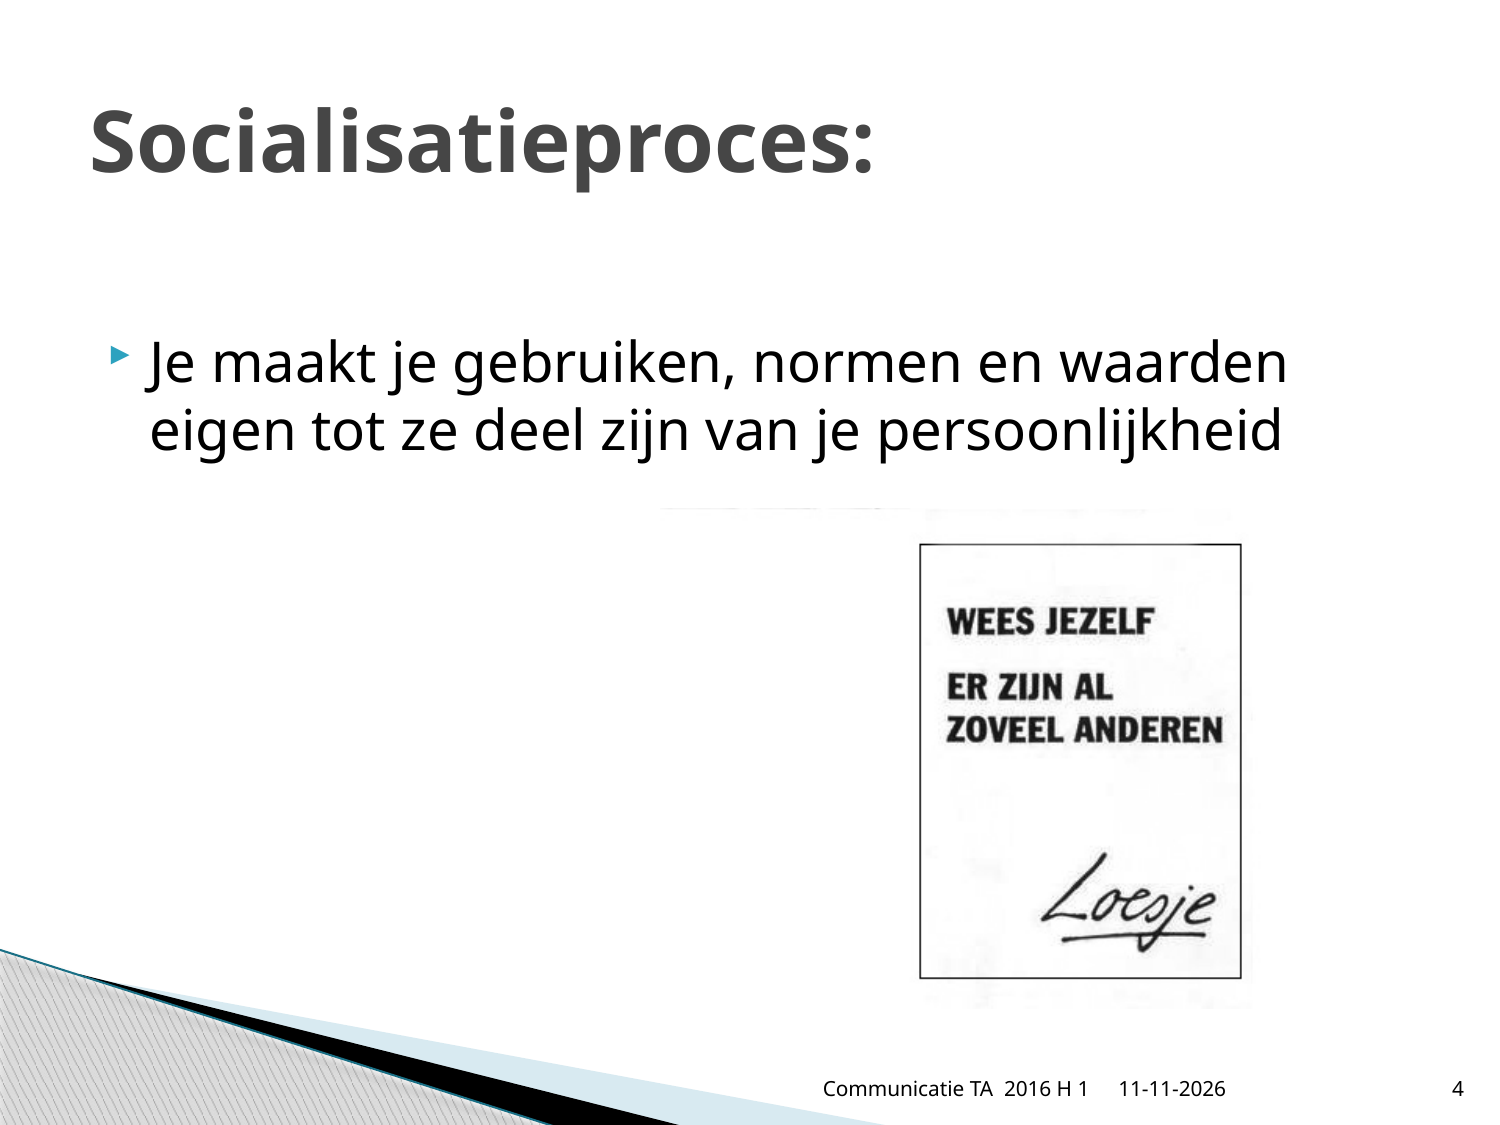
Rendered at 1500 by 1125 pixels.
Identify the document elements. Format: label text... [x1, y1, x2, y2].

list Je maakt je gebruiken, normen en waarden eigen tot ze deel zijn van je persoonlijkheid [75, 243, 1425, 986]
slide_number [1105, 1051, 1418, 1112]
title Socialisatieproces: [75, 45, 1425, 233]
footer Communicatie TA 2016 H 1 [718, 1051, 1105, 1112]
picture [660, 508, 1500, 1009]
slide_number 4 [1418, 1051, 1479, 1112]
